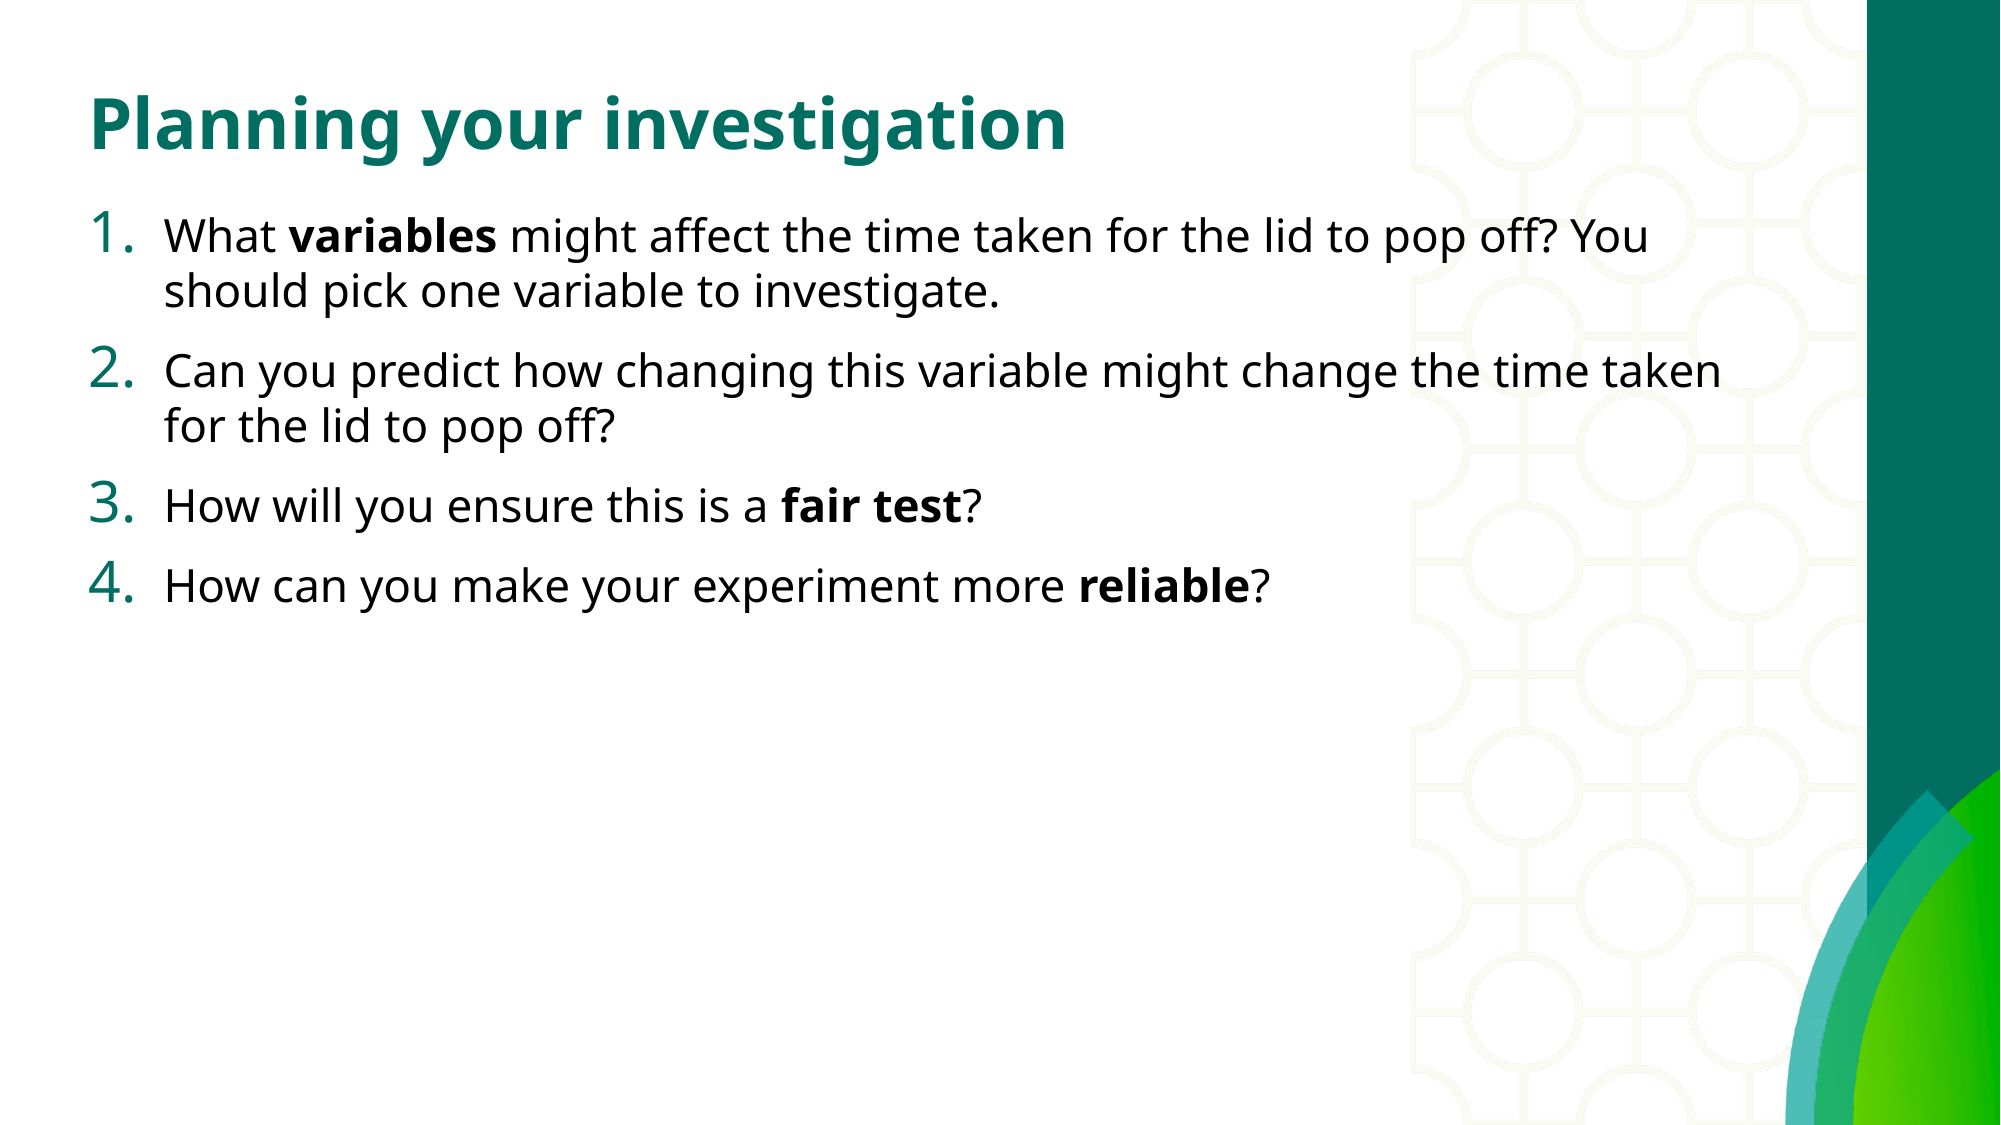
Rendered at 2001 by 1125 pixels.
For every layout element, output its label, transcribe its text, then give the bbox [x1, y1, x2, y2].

title Planning your investigation [88, 88, 1743, 161]
list What variables might affect the time taken for the lid to pop off? You should pick one variable to investigate. Can you predict how changing this variable might change the time taken for the lid to pop off? How will you ensure this is a fair test? How can you make your experiment more reliable? [88, 206, 1784, 1034]
picture [1411, 0, 2001, 1125]
